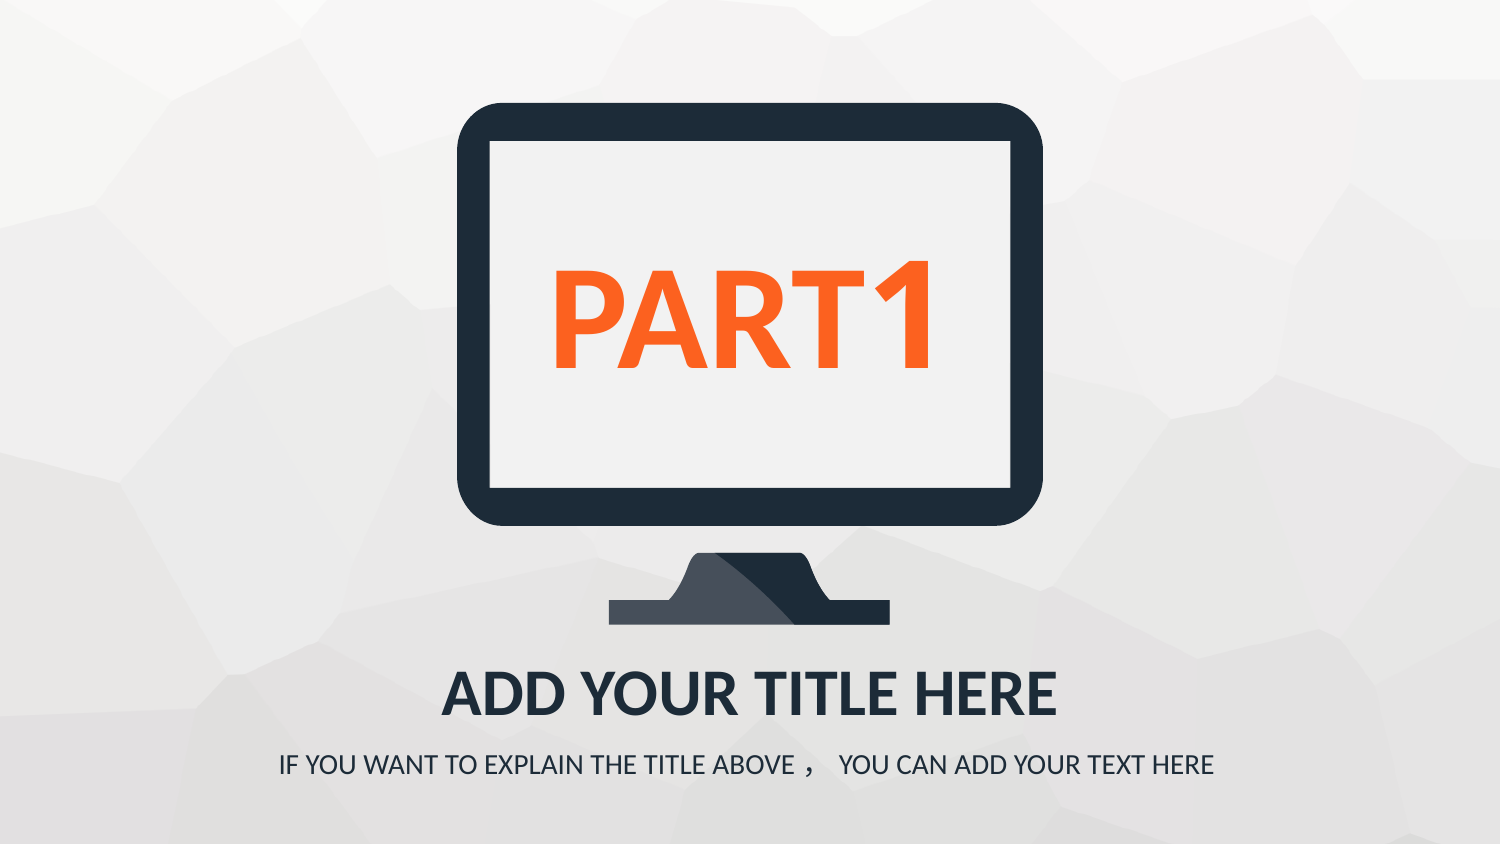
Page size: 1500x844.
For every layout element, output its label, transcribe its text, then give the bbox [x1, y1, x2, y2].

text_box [456, 102, 1044, 625]
text_box IF YOU WANT TO EXPLAIN THE TITLE ABOVE，YOU CAN ADD YOUR TEXT HERE [260, 737, 1240, 788]
picture [0, 0, 1500, 844]
text_box ADD YOUR TITLE HERE [426, 641, 1074, 737]
